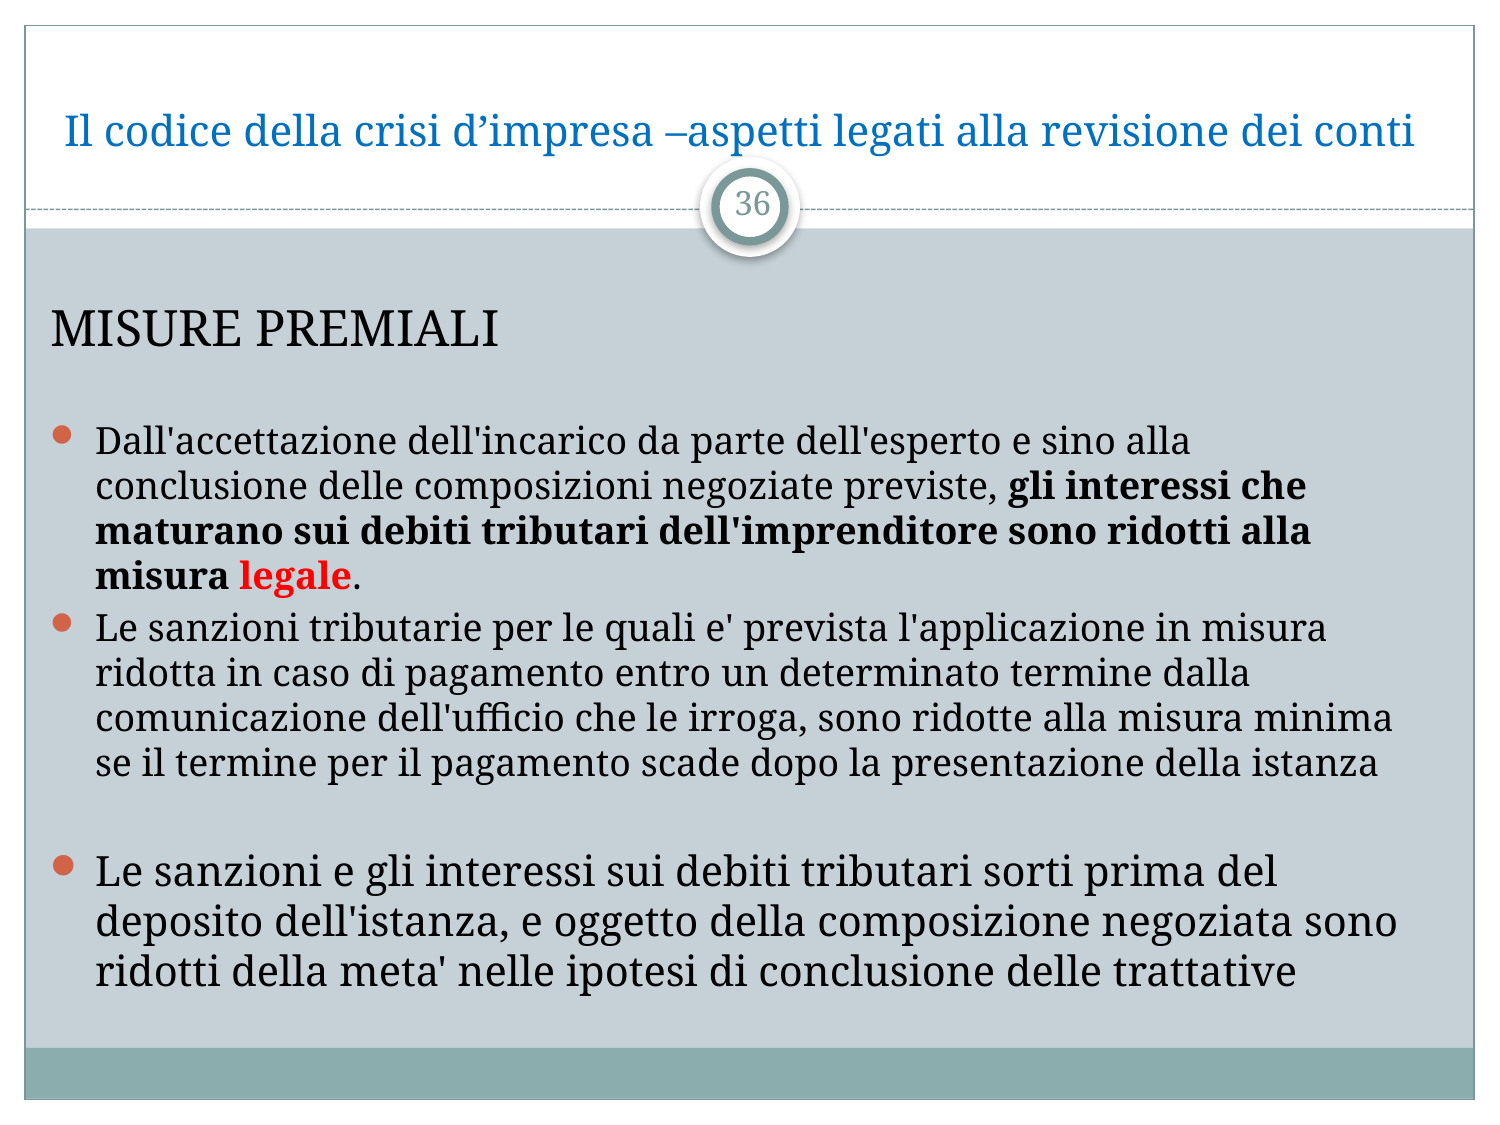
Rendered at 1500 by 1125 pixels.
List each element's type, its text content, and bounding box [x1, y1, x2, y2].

title Il codice della crisi d’impresa –aspetti legati alla revisione dei conti [49, 37, 1450, 162]
list MISURE PREMIALI Dall'accettazione dell'incarico da parte dell'esperto e sino alla conclusione delle composizioni negoziate previste, gli interessi che maturano sui debiti tributari dell'imprenditore sono ridotti alla misura legale. Le sanzioni tributarie per le quali e' prevista l'applicazione in misura ridotta in caso di pagamento entro un determinato termine dalla comunicazione dell'ufficio che le irroga, sono ridotte alla misura minima se il termine per il pagamento scade dopo la presentazione della istanza Le sanzioni e gli interessi sui debiti tributari sorti prima del deposito dell'istanza, e oggetto della composizione negoziata sono ridotti della meta' nelle ipotesi di conclusione delle trattative [35, 234, 1431, 985]
slide_number 36 [715, 168, 791, 241]
